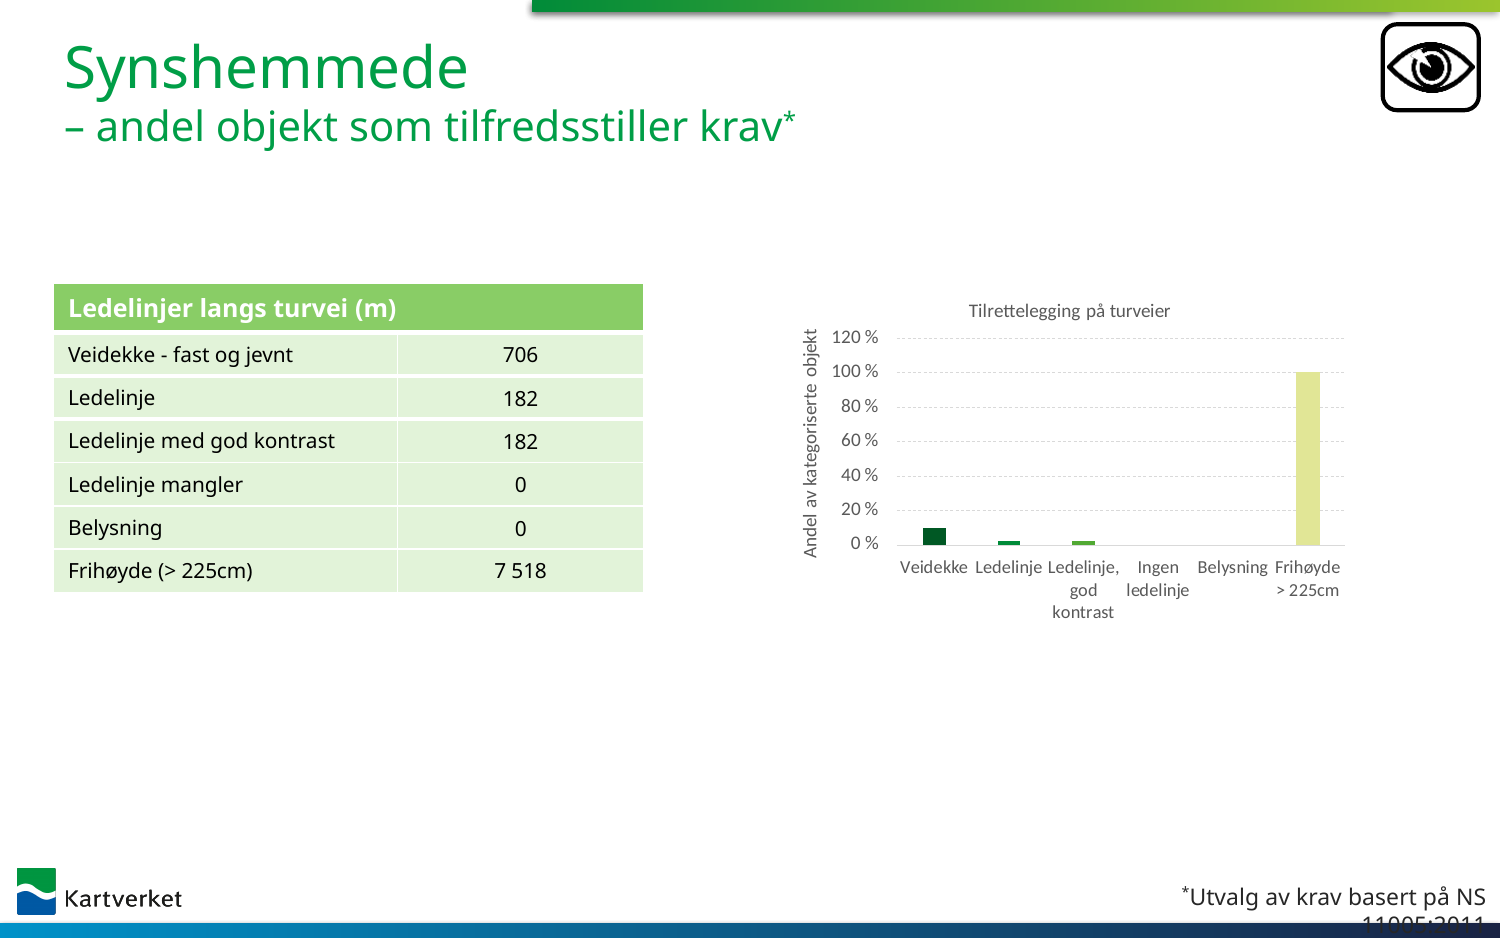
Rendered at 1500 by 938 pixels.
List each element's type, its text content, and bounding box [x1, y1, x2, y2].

table_cell 182 [398, 421, 643, 462]
table_header Ledelinjer langs turvei (m) [54, 284, 643, 330]
text_box Synshemmede – andel objekt som tilfredsstiller krav* [49, 24, 1431, 158]
picture [791, 291, 1348, 630]
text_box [1382, 24, 1480, 111]
table_cell Ledelinje med god kontrast [54, 421, 397, 462]
table_cell Ledelinje mangler [54, 463, 397, 505]
table_cell Veidekke - fast og jevnt [54, 335, 397, 374]
table_cell 182 [398, 378, 643, 417]
table_cell 7 518 [398, 550, 643, 592]
table_cell 0 [398, 507, 643, 548]
table_cell Ledelinje [54, 378, 397, 417]
text_box *Utvalg av krav basert på NS 11005:2011 [1068, 873, 1500, 938]
table_cell Frihøyde (> 225cm) [54, 550, 397, 592]
table_cell 0 [398, 463, 643, 505]
table_cell Belysning [54, 507, 397, 548]
table_cell 706 [398, 335, 643, 374]
